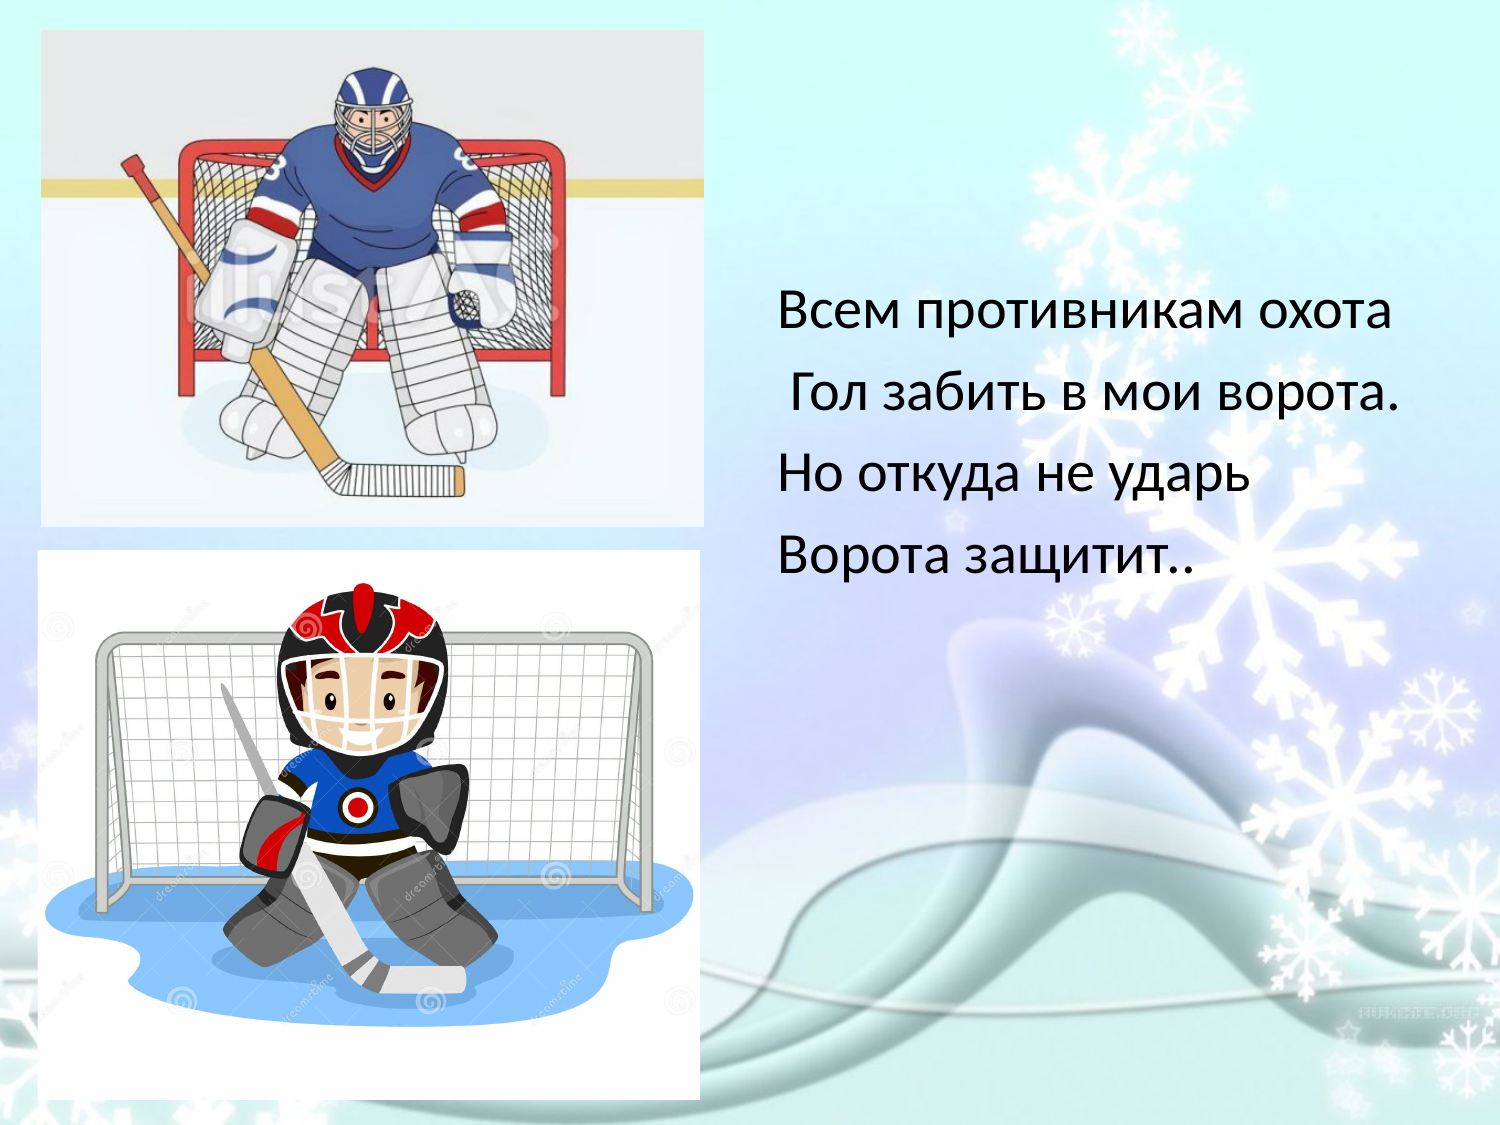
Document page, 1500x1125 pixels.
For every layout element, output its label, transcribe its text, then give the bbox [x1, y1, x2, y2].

picture [0, 0, 1500, 1125]
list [37, 550, 701, 1101]
list Всем противникам охота Гол забить в мои ворота. Но откуда не ударь Ворота защитит.. [762, 262, 1425, 634]
